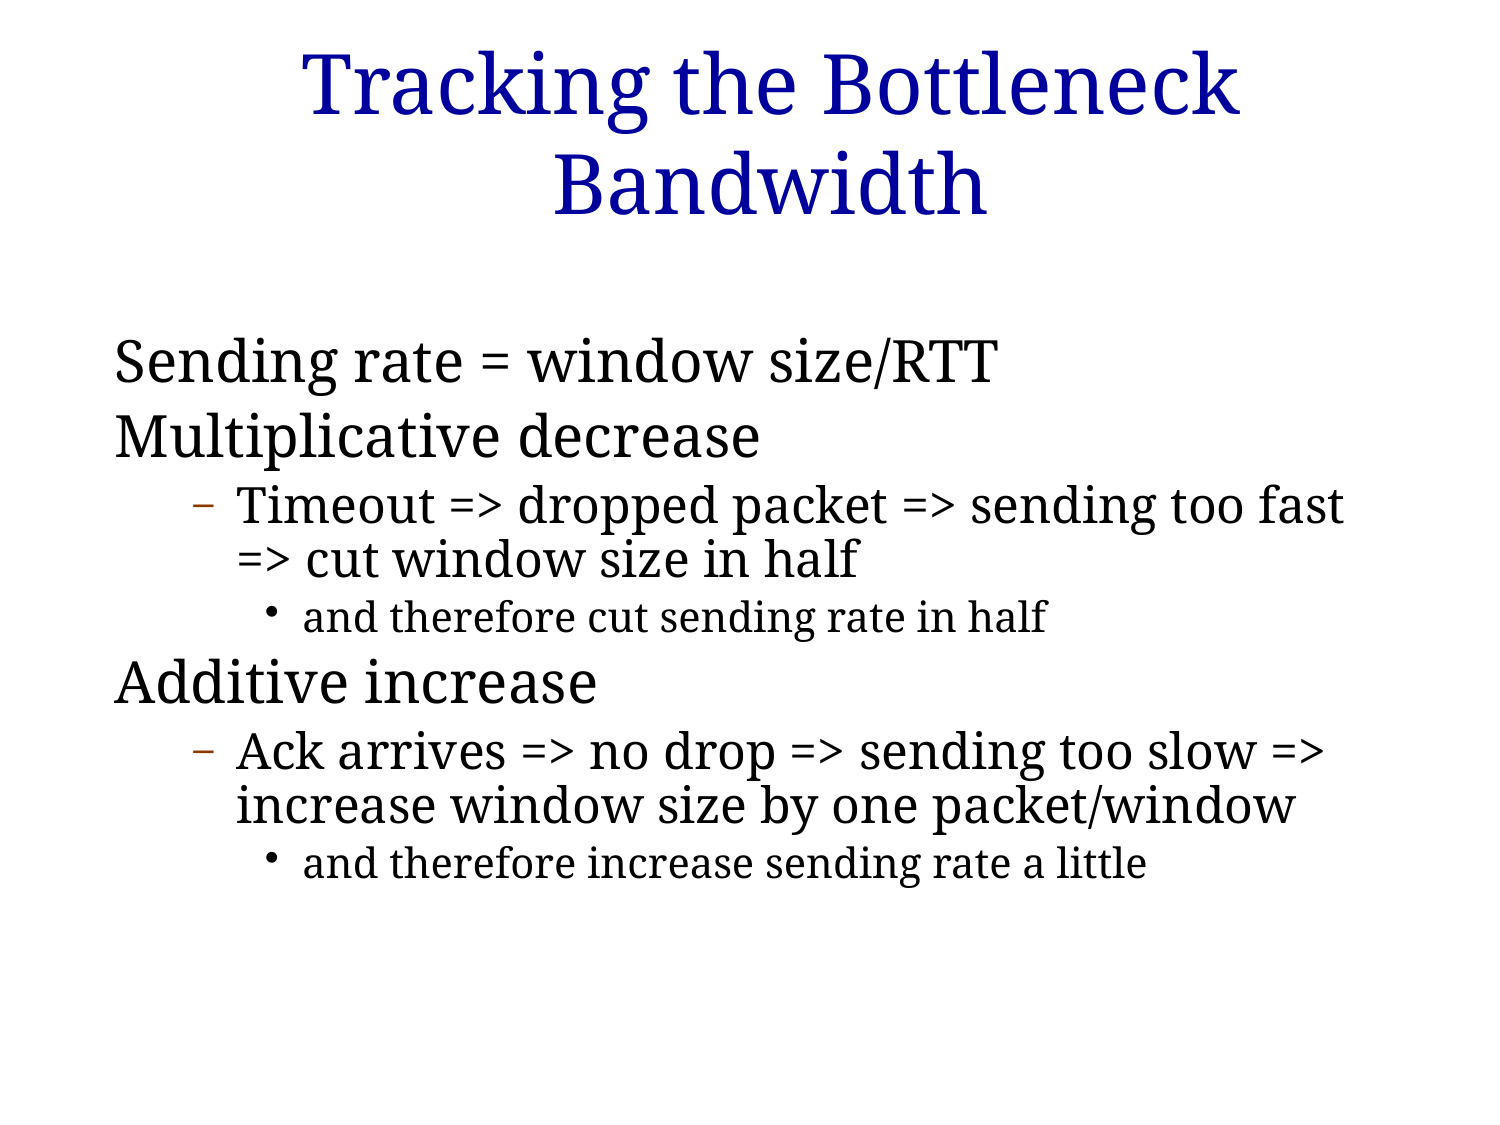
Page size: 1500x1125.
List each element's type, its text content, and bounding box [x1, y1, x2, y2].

title Tracking the Bottleneck Bandwidth [99, 37, 1442, 226]
list Sending rate = window size/RTT Multiplicative decrease Timeout => dropped packet => sending too fast => cut window size in half and therefore cut sending rate in half Additive increase Ack arrives => no drop => sending too slow => increase window size by one packet/window and therefore increase sending rate a little [99, 324, 1413, 1001]
